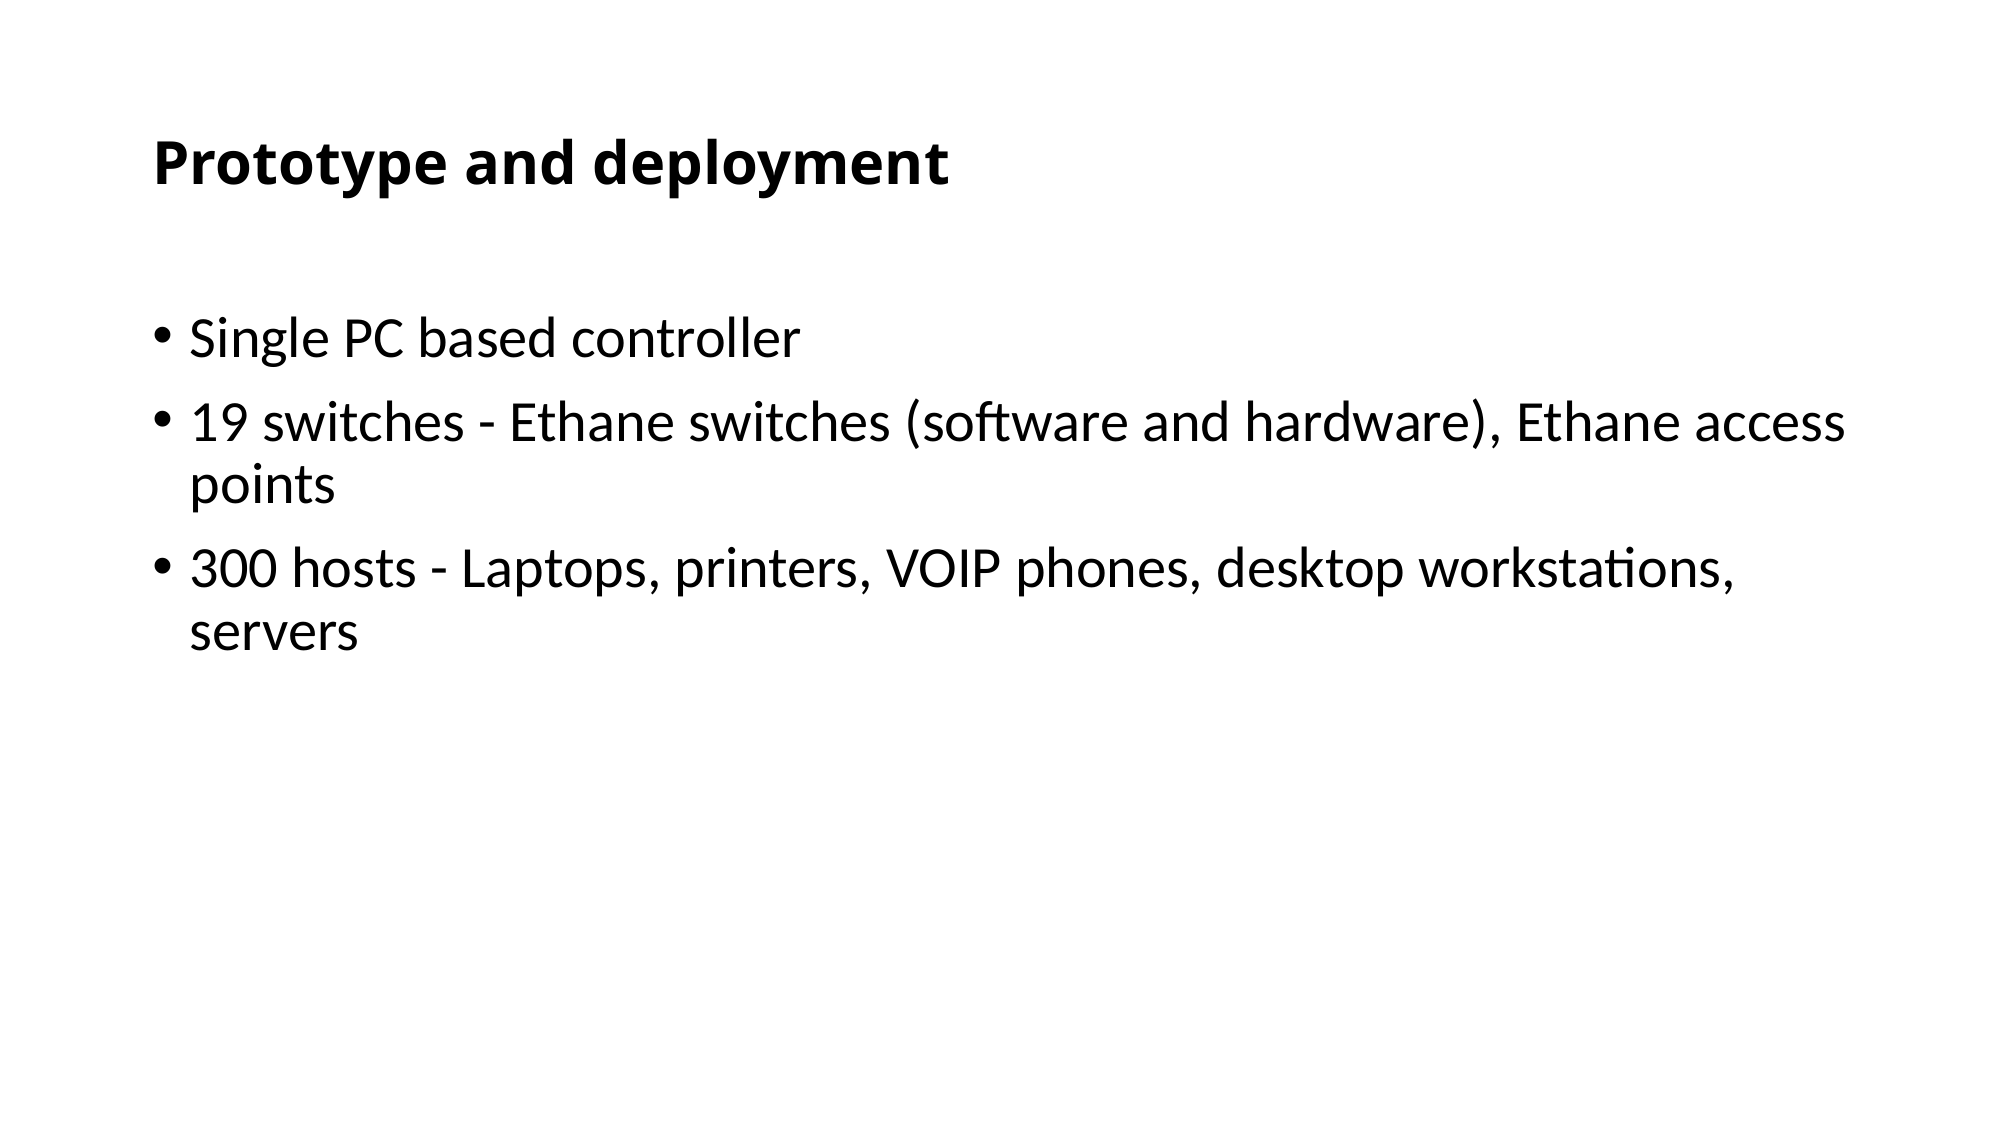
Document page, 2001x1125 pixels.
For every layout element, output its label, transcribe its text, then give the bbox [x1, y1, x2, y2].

title Prototype and deployment [137, 59, 1863, 278]
list Single PC based controller 19 switches - Ethane switches (software and hardware), Ethane access points 300 hosts - Laptops, printers, VOIP phones, desktop workstations, servers [137, 299, 1863, 1014]
